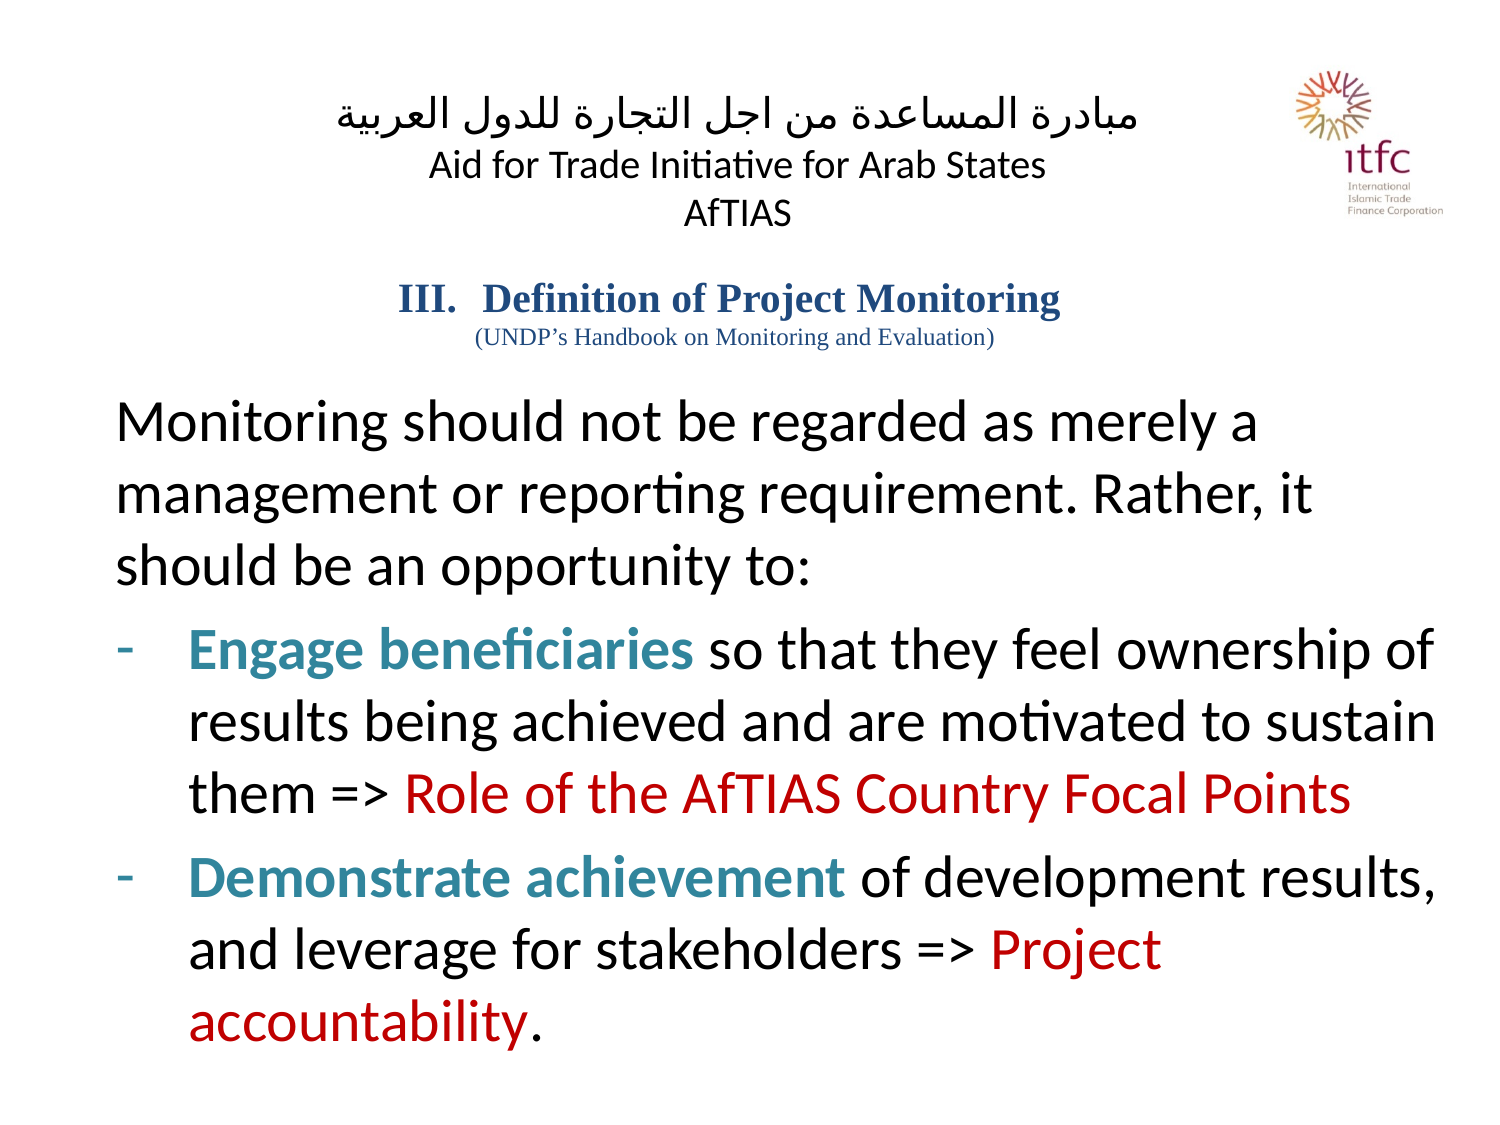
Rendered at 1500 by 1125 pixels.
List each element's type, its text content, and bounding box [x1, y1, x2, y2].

subtitle Monitoring should not be regarded as merely a management or reporting requirement. Rather, it should be an opportunity to: Engage beneficiaries so that they feel ownership of results being achieved and are motivated to sustain them => Role of the AfTIAS Country Focal Points Demonstrate achievement of development results, and leverage for stakeholders => Project accountability. [100, 373, 1459, 1071]
text_box Definition of Project Monitoring (UNDP’s Handbook on Monitoring and Evaluation) [180, 263, 1290, 326]
picture [1289, 54, 1449, 229]
title مبادرة المساعدة من اجل التجارة للدول العربية Aid for Trade Initiative for Arab States AfTIAS [123, 78, 1353, 244]
